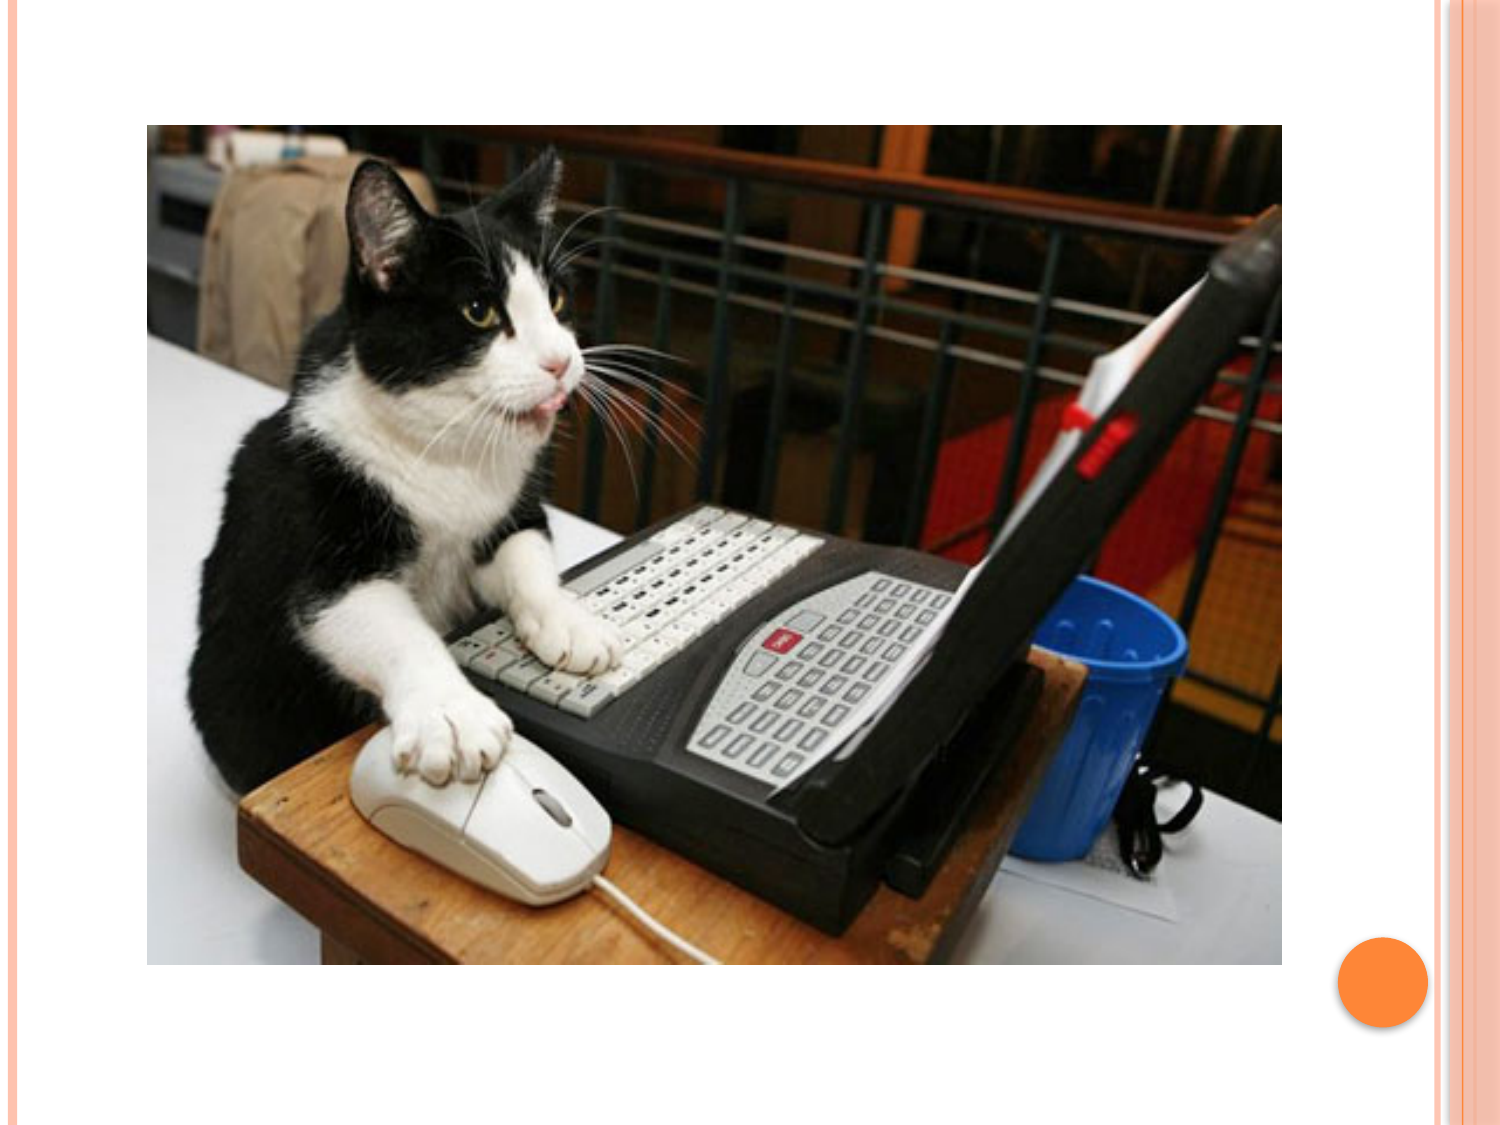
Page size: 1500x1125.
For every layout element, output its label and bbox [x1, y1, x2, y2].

picture [146, 124, 1282, 965]
